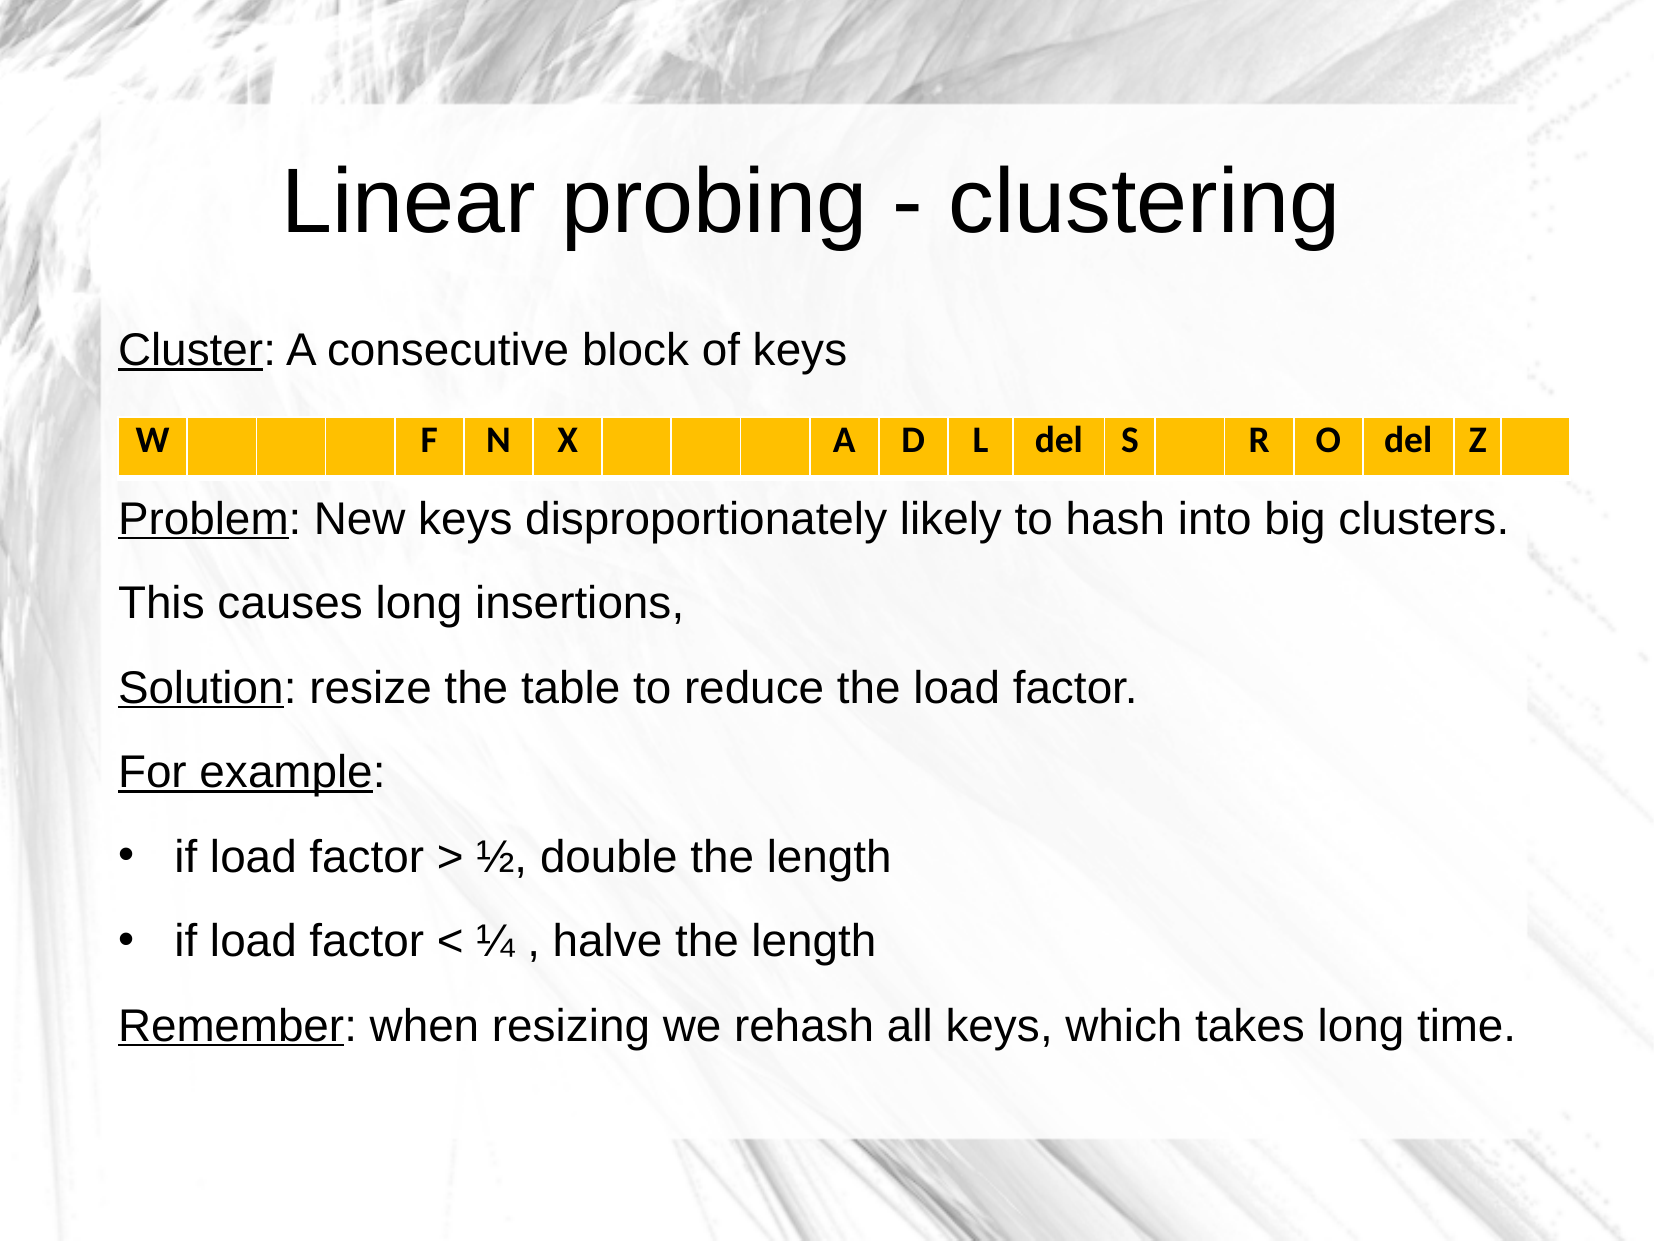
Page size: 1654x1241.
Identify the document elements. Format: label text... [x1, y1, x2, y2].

table_header [1502, 418, 1569, 475]
list Cluster: A consecutive block of keys Problem: New keys disproportionately likely to hash into big clusters. This causes long insertions, Solution: resize the table to reduce the load factor. For example: if load factor > ½, double the length if load factor < ¼ , halve the length Remember: when resizing we rehash all keys, which takes long time. [118, 319, 1571, 416]
table_header [741, 418, 809, 475]
table_header [603, 418, 670, 475]
table_header Z [1455, 418, 1500, 475]
table_header N [465, 418, 532, 475]
table_header [257, 418, 325, 475]
table_header [1156, 418, 1224, 475]
table_header S [1105, 418, 1154, 475]
list Cluster: A consecutive block of keys Problem: New keys disproportionately likely to hash into big clusters. This causes long insertions, Solution: resize the table to reduce the load factor. For example: if load factor > ½, double the length if load factor < ¼ , halve the length Remember: when resizing we rehash all keys, which takes long time. [118, 481, 1571, 1102]
table_header [188, 418, 256, 475]
table_header X [534, 418, 601, 475]
table_header A [811, 418, 878, 475]
table_header [326, 418, 394, 475]
table_header W [119, 418, 186, 475]
table_header del [1014, 418, 1104, 475]
table_header O [1295, 418, 1362, 475]
table_header del [1364, 418, 1453, 475]
picture [0, 0, 1654, 1241]
table_header D [880, 418, 947, 475]
title Linear probing - clustering [118, 112, 1506, 281]
table_header L [949, 418, 1012, 475]
table_header R [1225, 418, 1293, 475]
table_header F [396, 418, 463, 475]
table_header [672, 418, 740, 475]
